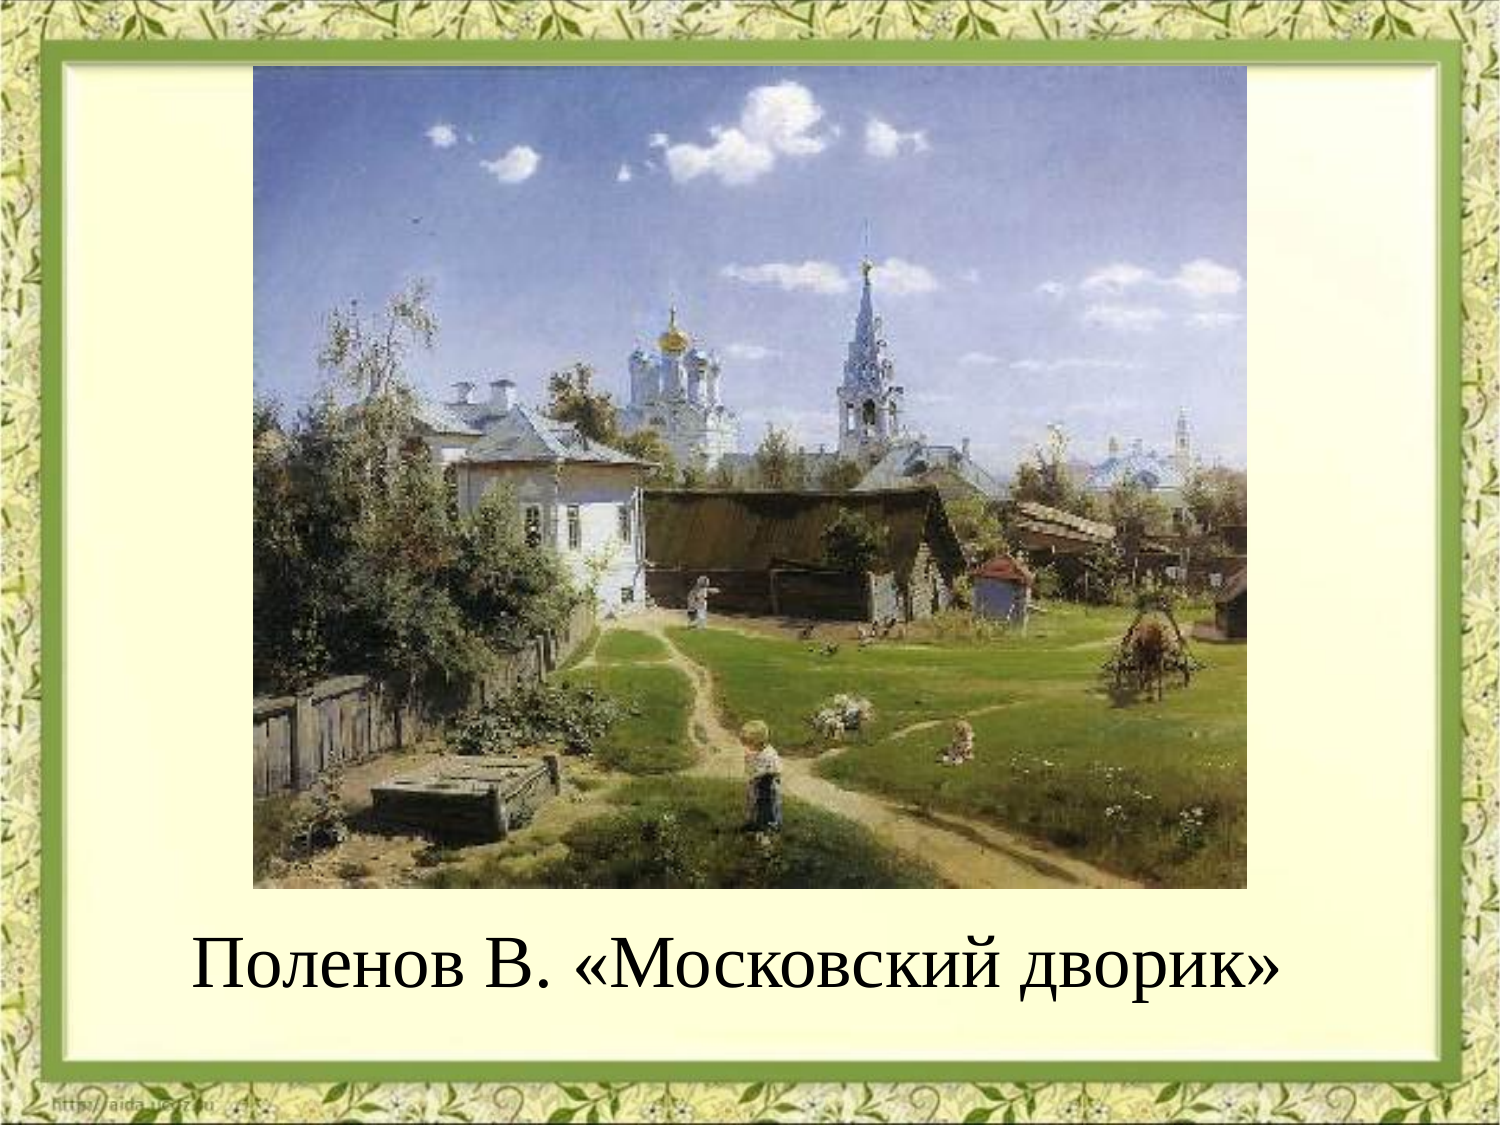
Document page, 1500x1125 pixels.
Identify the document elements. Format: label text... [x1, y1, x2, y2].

text_box Поленов В. «Московский дворик» [176, 905, 1299, 1010]
picture [0, 0, 1500, 1125]
